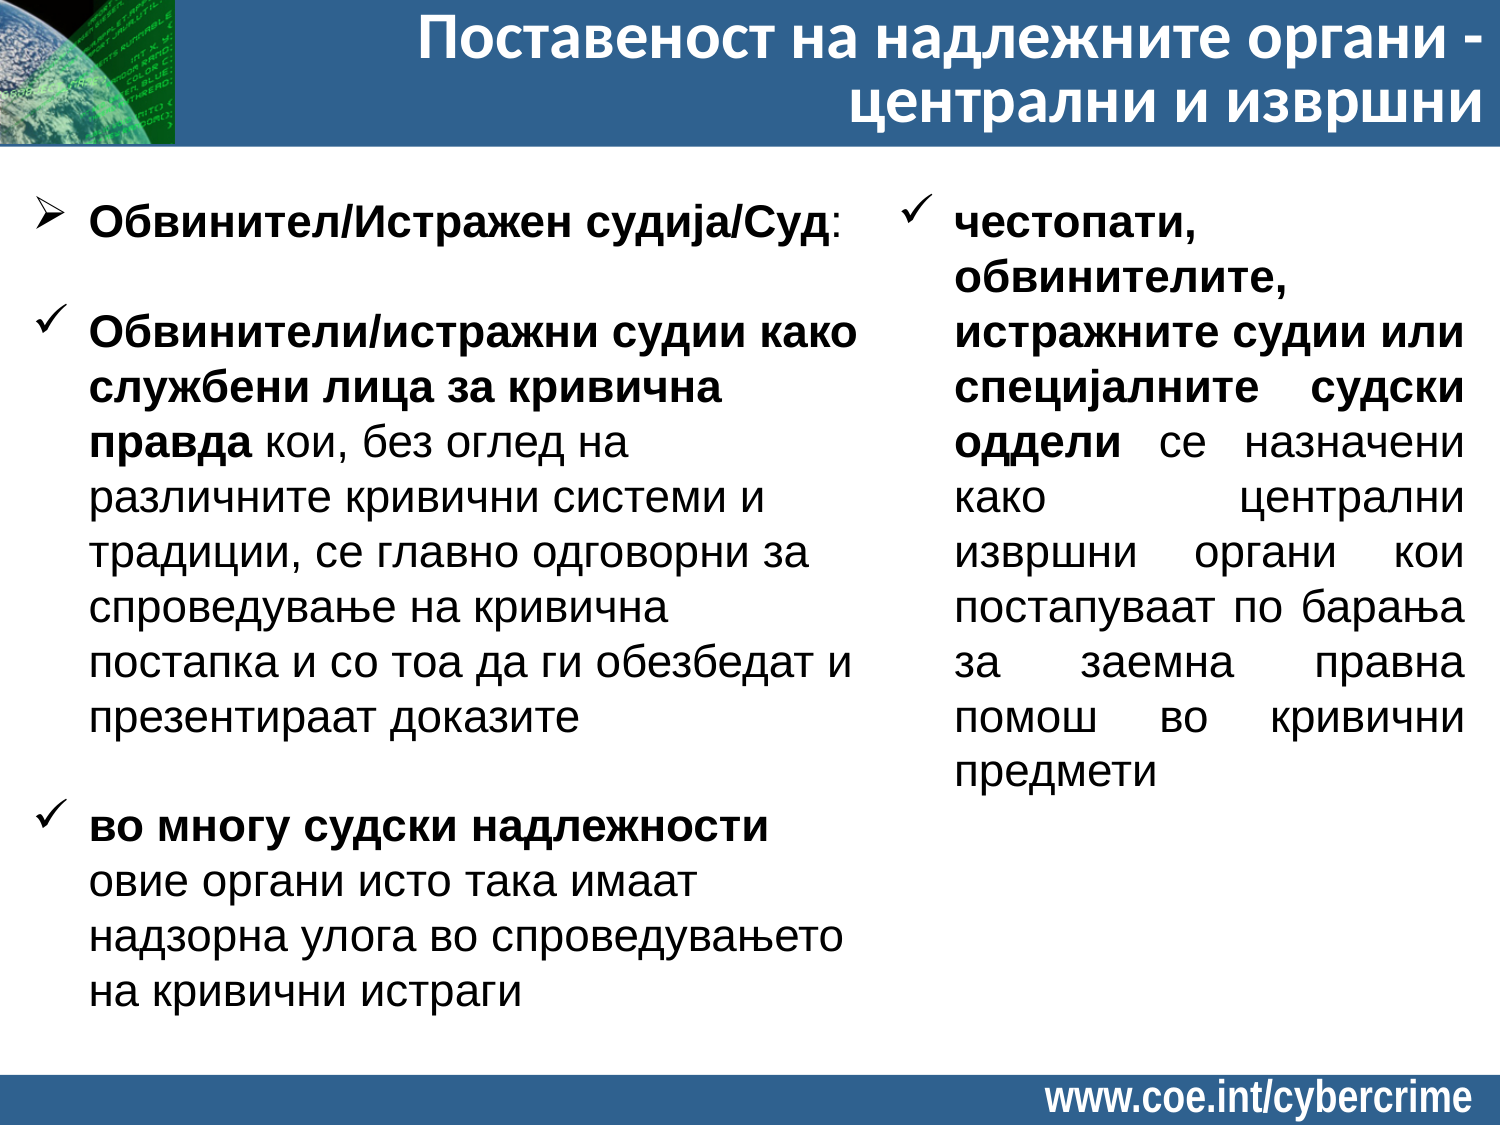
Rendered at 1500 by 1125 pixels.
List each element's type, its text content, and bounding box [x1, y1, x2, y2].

picture [0, 0, 175, 144]
text_box честопати, обвинителите, истражните судии или специјалните судски оддели се назначени како централни извршни органи кои постапуваат по барања за заемна правна помош во кривични предмети [883, 183, 1480, 804]
text_box Обвинител/Истражен судија/Суд: Обвинители/истражни судии како службени лица за кривична правда кои, без оглед на различните кривични системи и традиции, се главно одговорни за спроведување на кривична постапка и со тоа да ги обезбедат и презентираат доказите во многу судски надлежности овие органи исто така имаат надзорна улога во спроведувањето на кривични истраги [17, 183, 883, 1024]
text_box [0, 1073, 1030, 1125]
text_box Поставеност на надлежните органи - централни и извршни [177, 0, 1500, 149]
text_box www.coe.int/cybercrime [1030, 1059, 1500, 1125]
